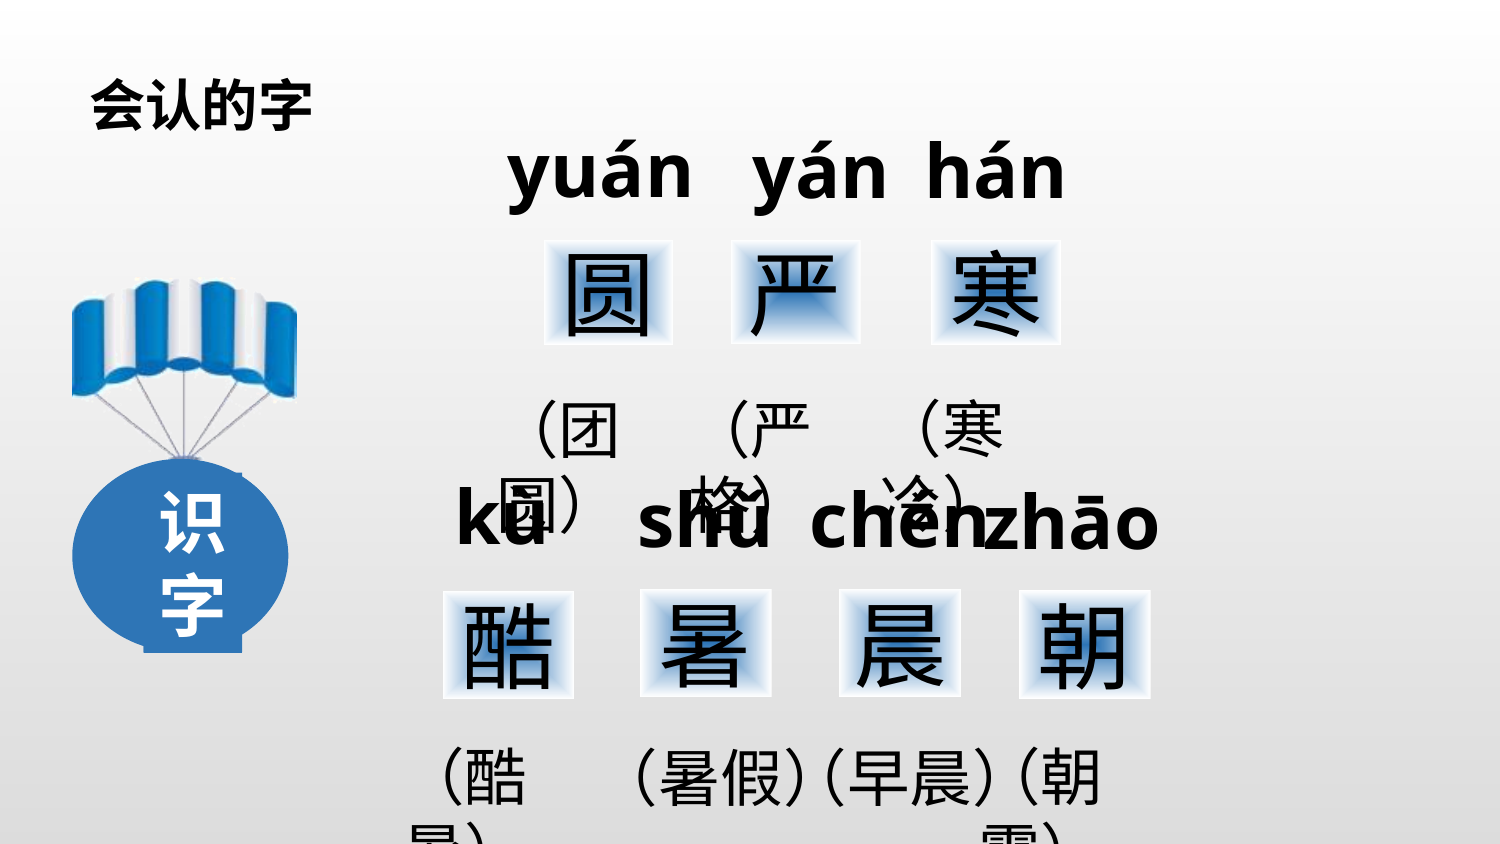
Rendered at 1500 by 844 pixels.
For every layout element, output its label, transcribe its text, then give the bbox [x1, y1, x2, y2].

text_box （酷暑） [390, 732, 643, 844]
text_box 会认的字 [78, 72, 328, 134]
text_box （暑假） [584, 733, 773, 820]
text_box kù [434, 463, 570, 565]
text_box （朝霞） [967, 732, 1220, 844]
text_box （早晨） [773, 733, 967, 820]
text_box 酷 [442, 590, 575, 700]
text_box chén [771, 466, 1029, 568]
text_box 晨 [838, 588, 962, 697]
text_box 朝 [1019, 590, 1151, 699]
text_box 寒 [931, 239, 1061, 345]
text_box 严 [730, 239, 861, 345]
text_box 圆 [543, 239, 674, 345]
text_box （寒冷） [868, 384, 1124, 468]
text_box yán [739, 118, 863, 220]
text_box yuán [490, 116, 712, 218]
text_box zhāo [966, 468, 1198, 570]
text_box hán [863, 118, 1128, 220]
text_box shǔ [618, 466, 771, 568]
text_box （严格） [677, 385, 868, 466]
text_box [73, 277, 296, 655]
text_box （团圆） [485, 385, 677, 547]
text_box 暑 [640, 588, 772, 698]
